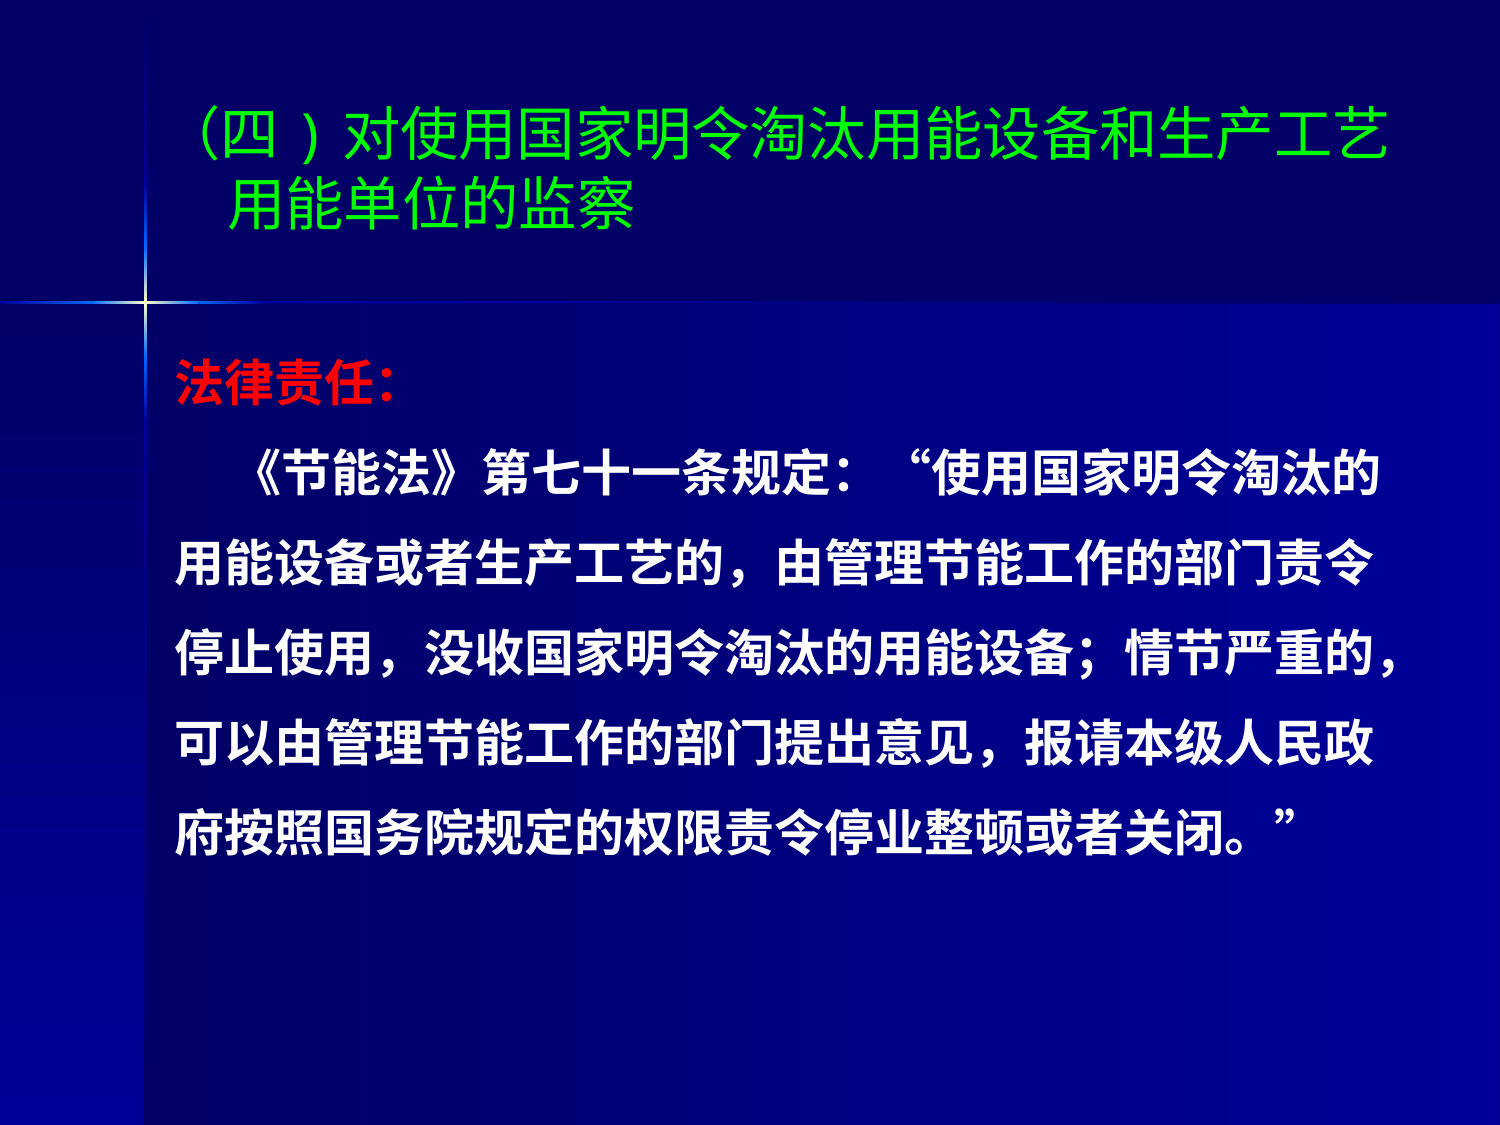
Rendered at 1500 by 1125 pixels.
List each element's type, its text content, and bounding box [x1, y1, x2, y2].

list 法律责任： 《节能法》第七十一条规定：“使用国家明令淘汰的用能设备或者生产工艺的，由管理节能工作的部门责令停止使用，没收国家明令淘汰的用能设备；情节严重的，可以由管理节能工作的部门提出意见，报请本级人民政府按照国务院规定的权限责令停业整顿或者关闭。” [159, 314, 1413, 1001]
title （四)对使用国家明令淘汰用能设备和生产工艺 用能单位的监察 [147, 49, 1413, 286]
